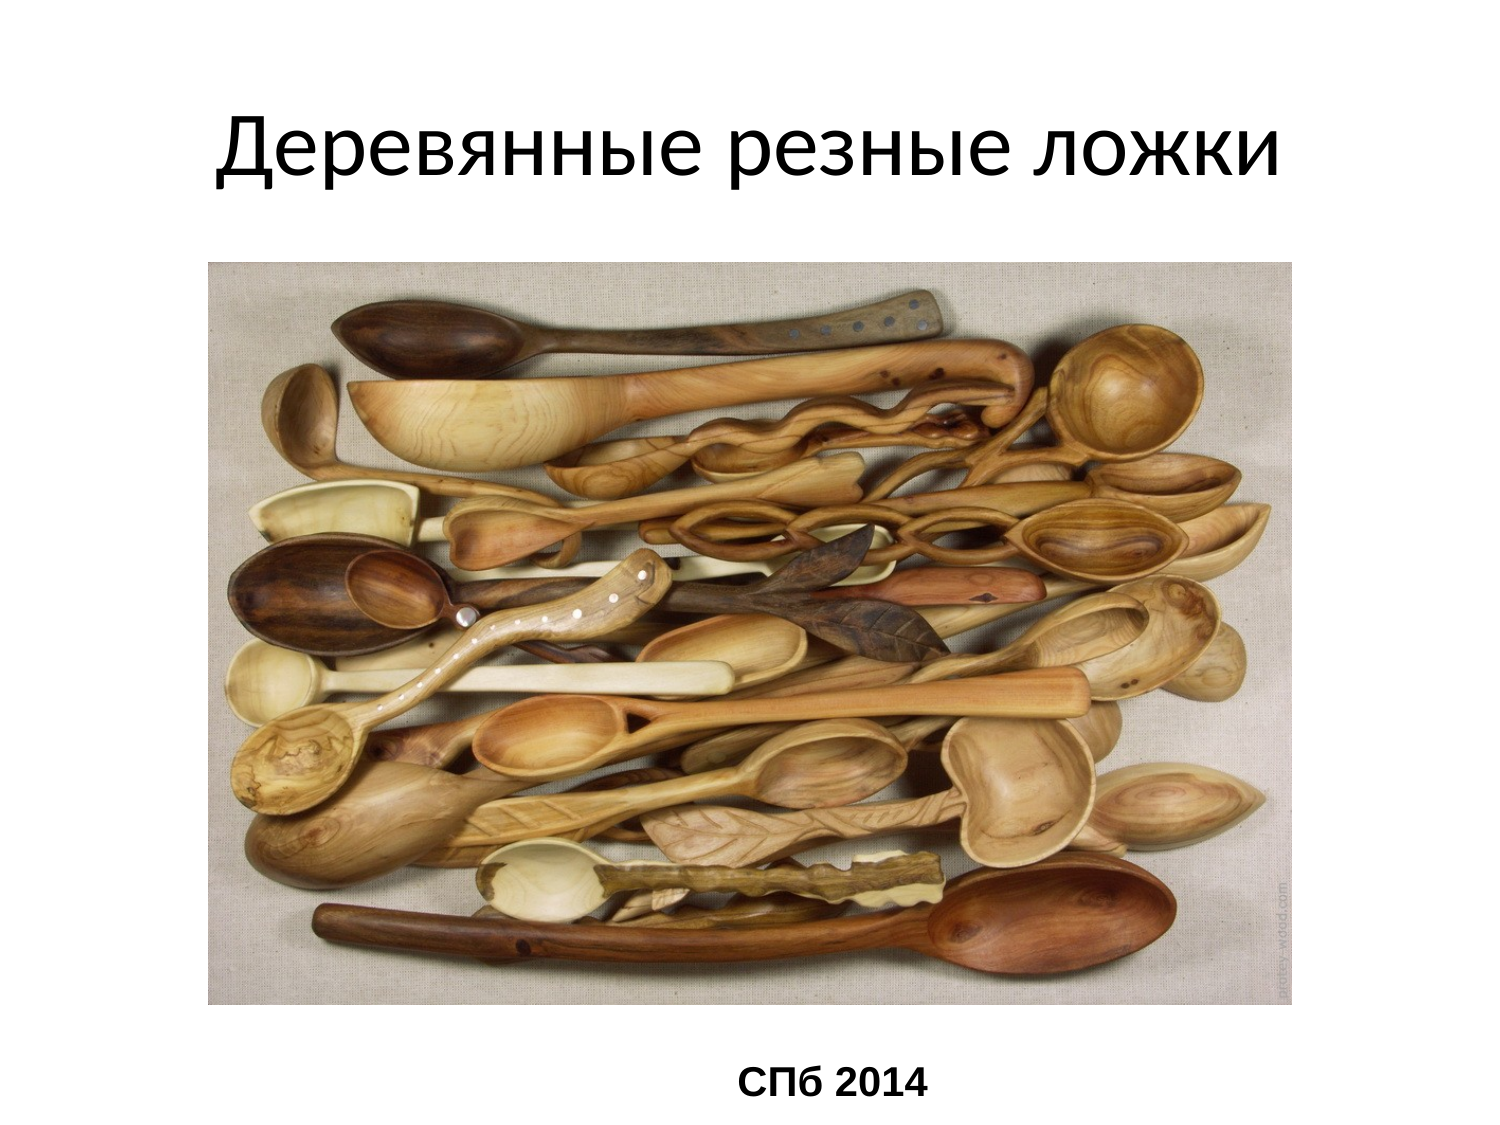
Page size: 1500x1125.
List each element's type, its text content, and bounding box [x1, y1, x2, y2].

text_box СПб 2014 [677, 1033, 988, 1125]
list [208, 262, 1292, 1006]
title Деревянные резные ложки [75, 45, 1425, 233]
